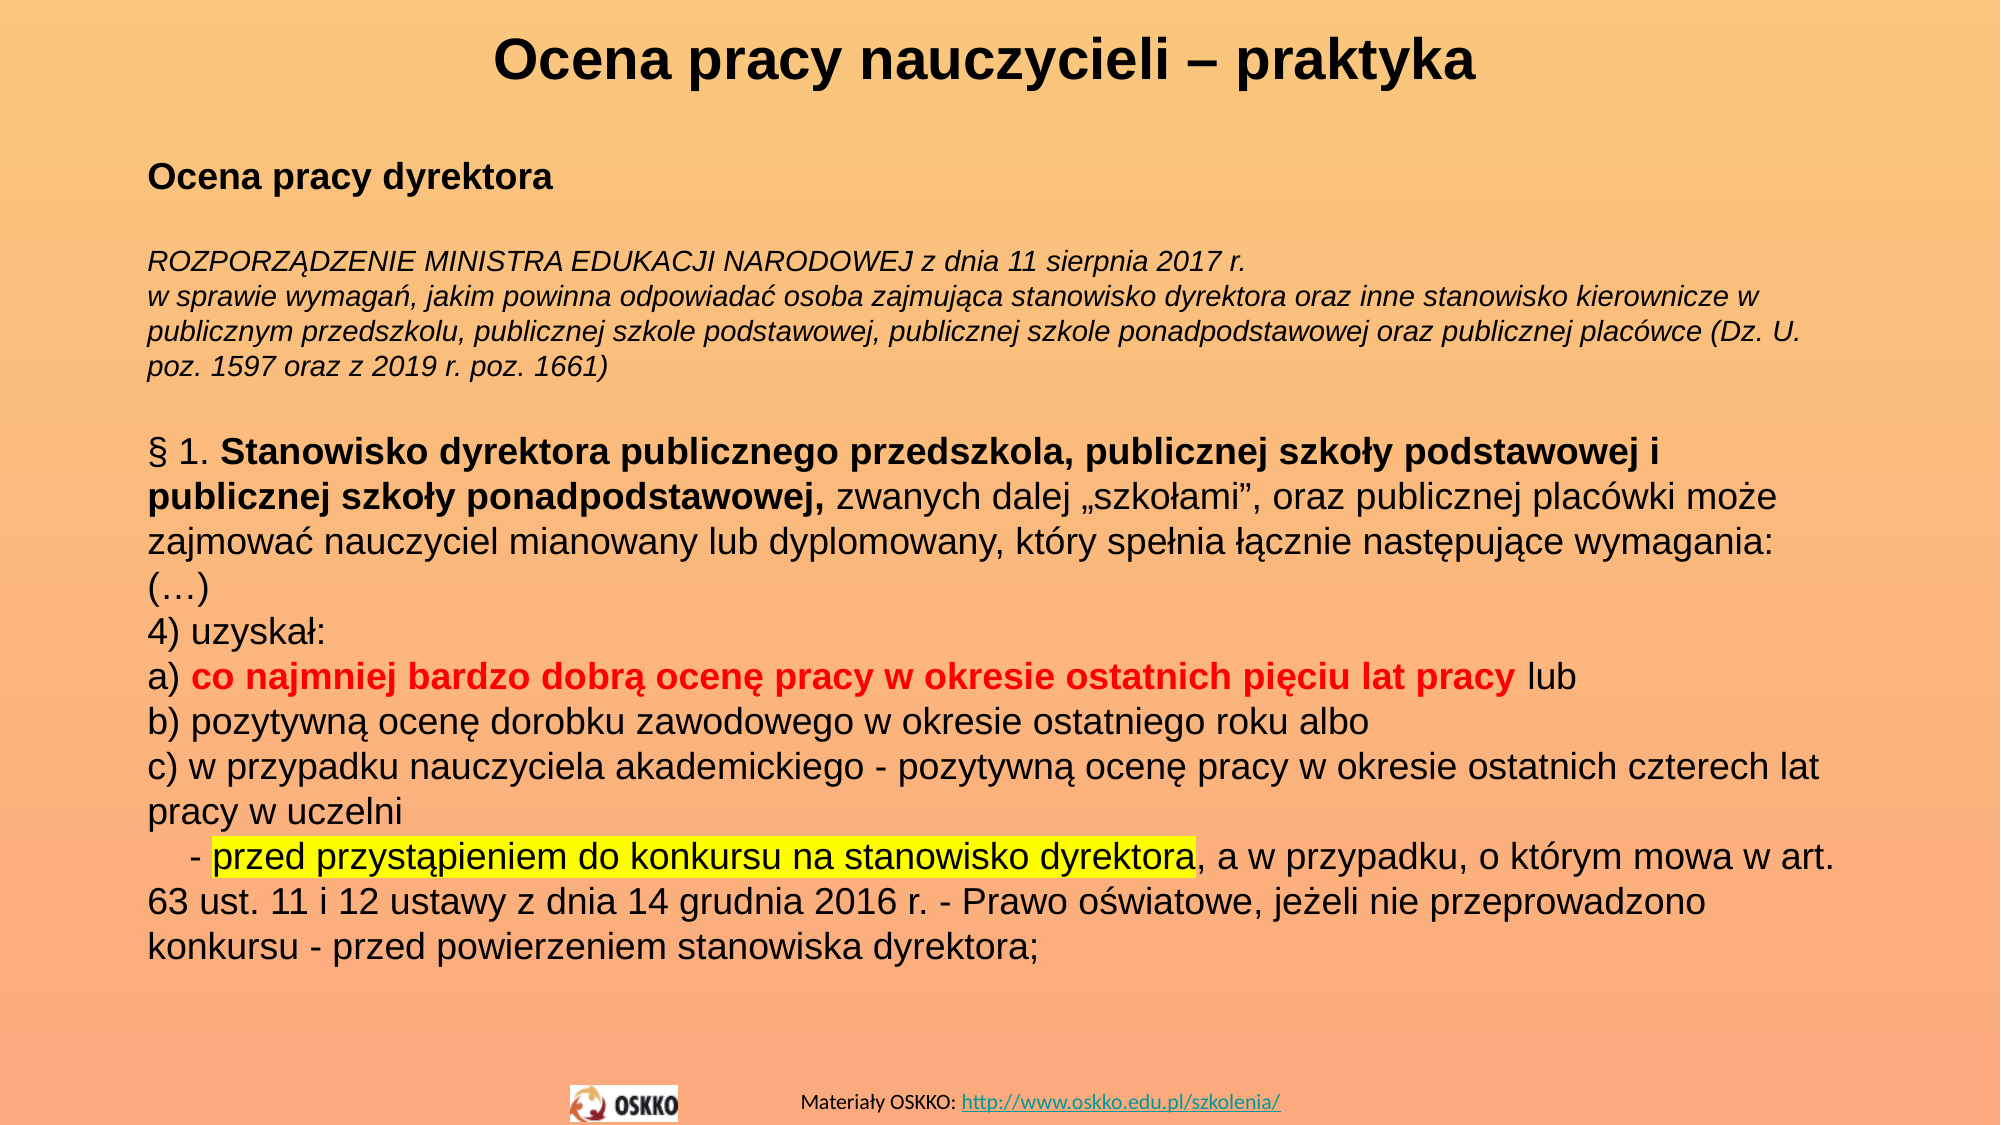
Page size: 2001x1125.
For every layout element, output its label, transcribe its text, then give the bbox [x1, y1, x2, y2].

text_box Ocena pracy nauczycieli – praktyka [249, 13, 1721, 144]
text_box Materiały OSKKO: http://www.oskko.edu.pl/szkolenia/ [493, 1080, 1603, 1122]
picture [570, 1085, 678, 1123]
text_box Ocena pracy dyrektora ROZPORZĄDZENIE MINISTRA EDUKACJI NARODOWEJ z dnia 11 sierpnia 2017 r. w sprawie wymagań, jakim powinna odpowiadać osoba zajmująca stanowisko dyrektora oraz inne stanowisko kierownicze w publicznym przedszkolu, publicznej szkole podstawowej, publicznej szkole ponadpodstawowej oraz publicznej placówce (Dz. U. poz. 1597 oraz z 2019 r. poz. 1661) § 1. Stanowisko dyrektora publicznego przedszkola, publicznej szkoły podstawowej i publicznej szkoły ponadpodstawowej, zwanych dalej „szkołami”, oraz publicznej placówki może zajmować nauczyciel mianowany lub dyplomowany, który spełnia łącznie następujące wymagania: (…) 4) uzyskał: a) co najmniej bardzo dobrą ocenę pracy w okresie ostatnich pięciu lat pracy lub b) pozytywną ocenę dorobku zawodowego w okresie ostatniego roku albo c) w przypadku nauczyciela akademickiego - pozytywną ocenę pracy w okresie ostatnich czterech lat pracy w uczelni - przed przystąpieniem do konkursu na stanowisko dyrektora, a w przypadku, o którym mowa w art. 63 ust. 11 i 12 ustawy z dnia 14 grudnia 2016 r. - Prawo oświatowe, jeżeli nie przeprowadzono konkursu - przed powierzeniem stanowiska dyrektora; [132, 144, 1851, 1020]
